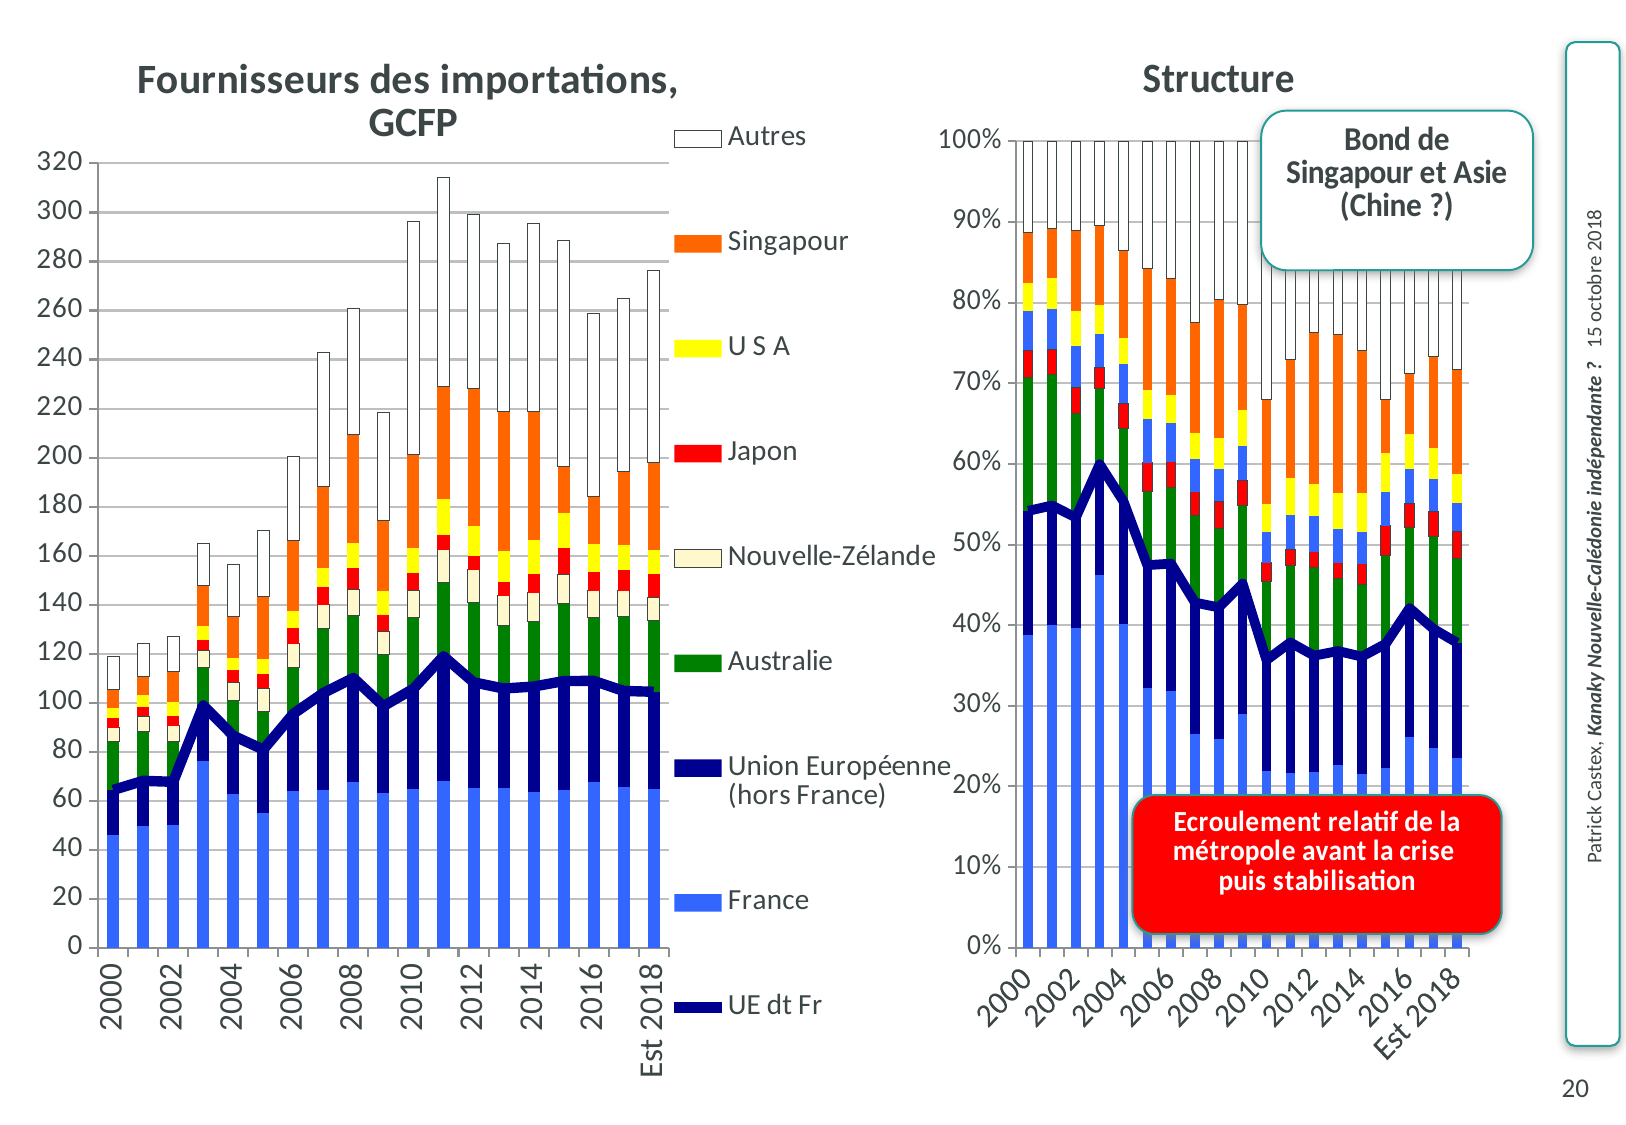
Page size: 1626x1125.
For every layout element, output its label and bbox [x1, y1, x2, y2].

chart [22, 47, 1545, 1099]
